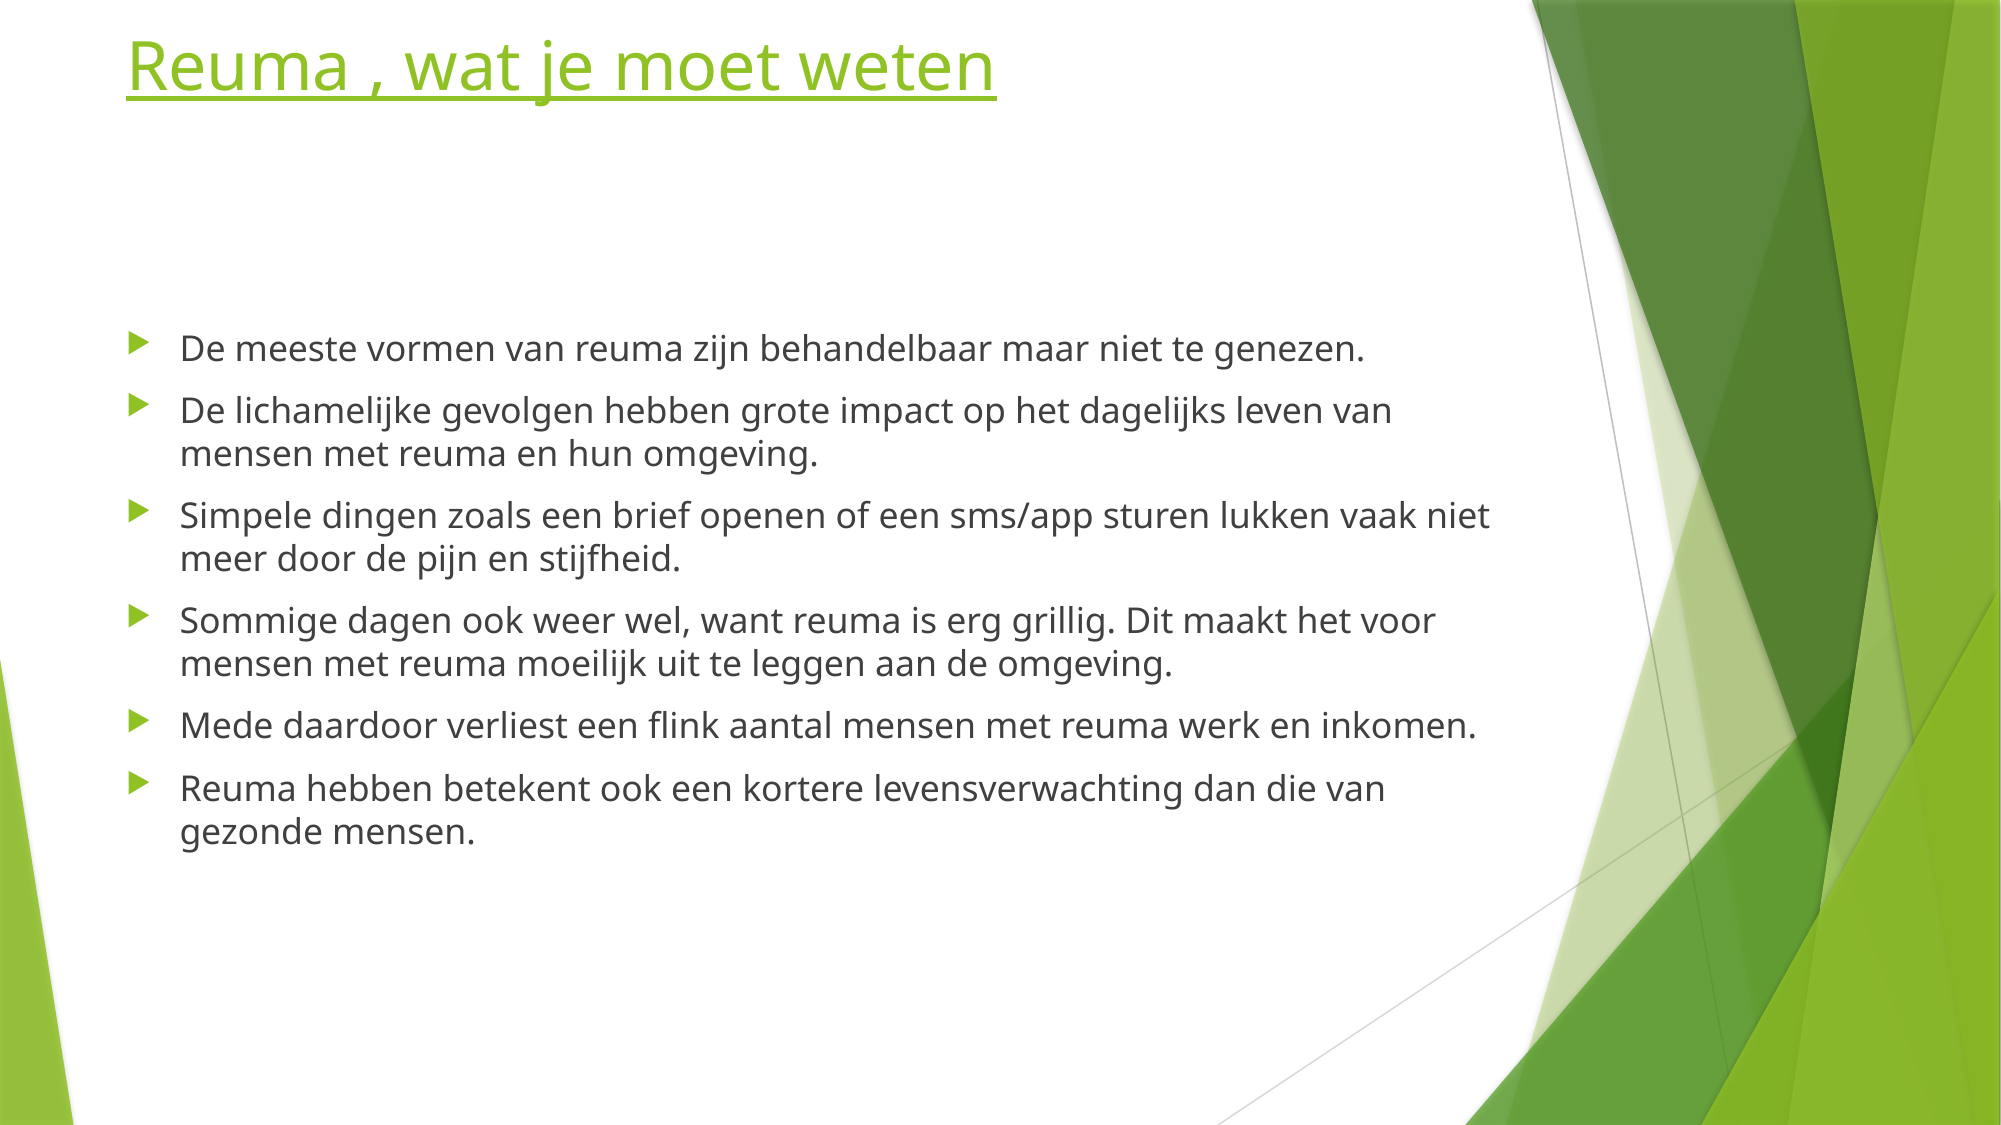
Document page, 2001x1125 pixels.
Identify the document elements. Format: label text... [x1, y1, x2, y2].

list De meeste vormen van reuma zijn behandelbaar maar niet te genezen. De lichamelijke gevolgen hebben grote impact op het dagelijks leven van mensen met reuma en hun omgeving. Simpele dingen zoals een brief openen of een sms/app sturen lukken vaak niet meer door de pijn en stijfheid. Sommige dagen ook weer wel, want reuma is erg grillig. Dit maakt het voor mensen met reuma moeilijk uit te leggen aan de omgeving. Mede daardoor verliest een flink aantal mensen met reuma werk en inkomen. Reuma hebben betekent ook een kortere levensverwachting dan die van gezonde mensen. [111, 192, 1522, 992]
title Reuma , wat je moet weten [111, 15, 1522, 113]
